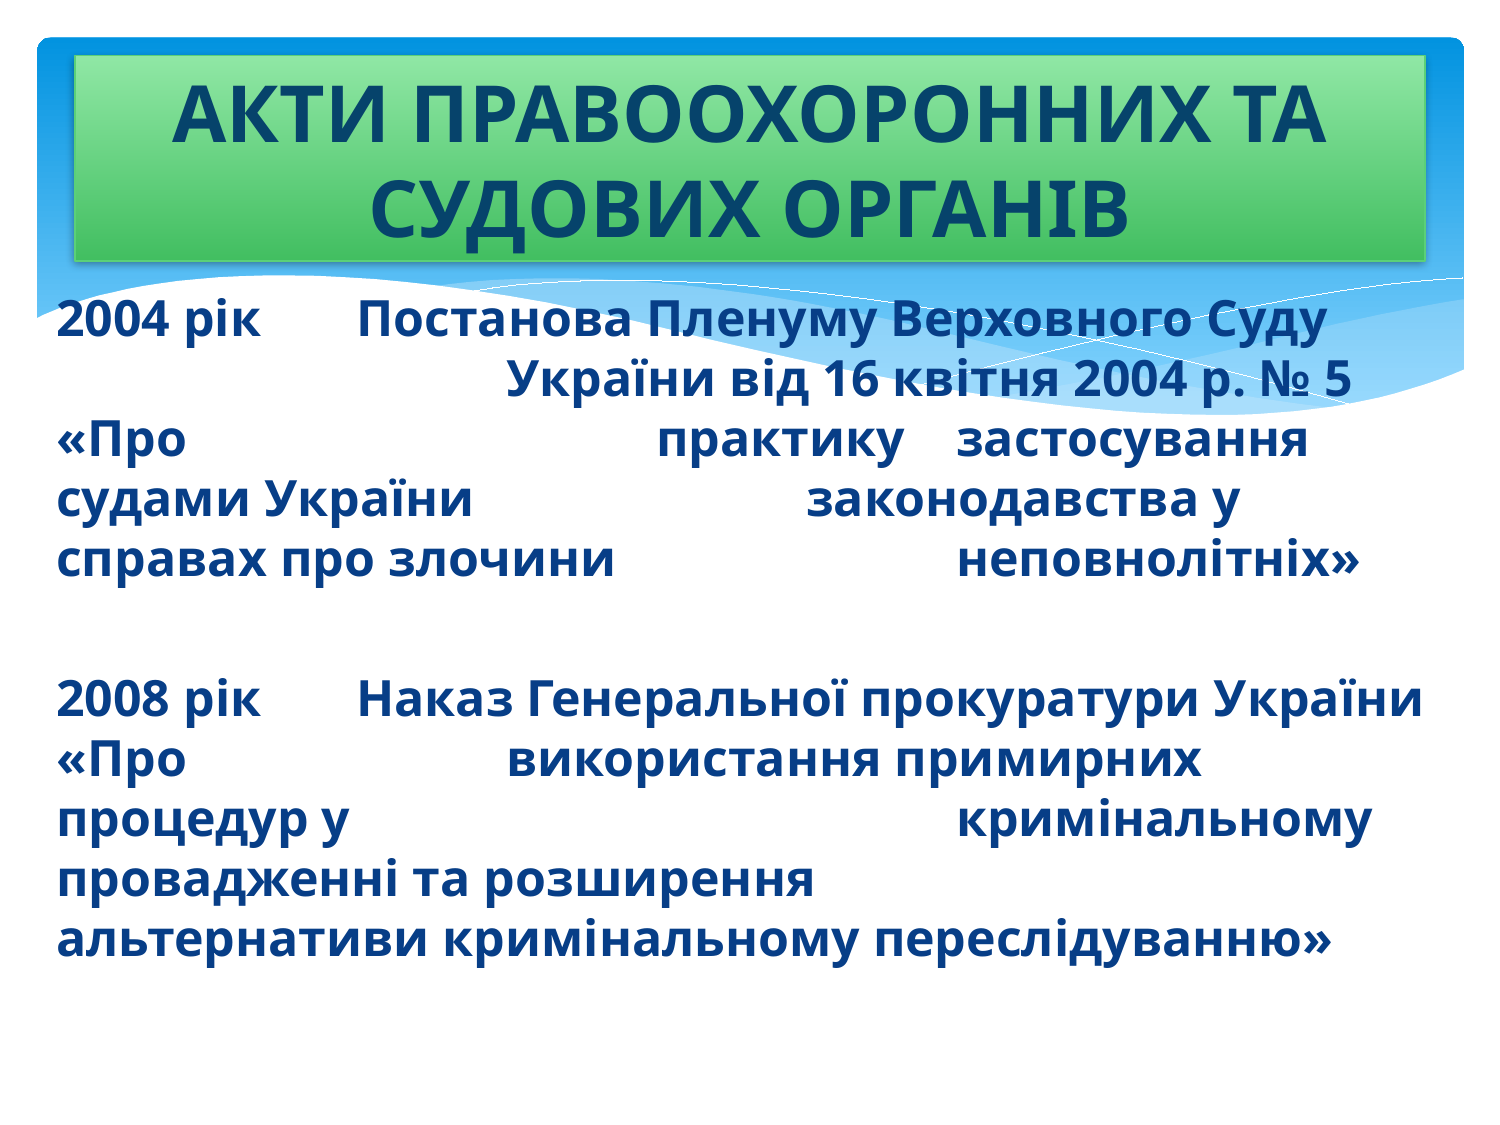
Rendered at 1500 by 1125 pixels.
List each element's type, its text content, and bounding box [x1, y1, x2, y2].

list 2004 рік Постанова Пленуму Верховного Суду України від 16 квітня 2004 р. № 5 «Про практику застосування судами України законодавства у справах про злочини неповнолітніх» 2008 рік Наказ Генеральної прокуратури України «Про використання примирних процедур у кримінальному провадженні та розширення альтернативи кримінальному переслідуванню» [41, 278, 1471, 1035]
title АКТИ ПРАВООХОРОННИХ ТА СУДОВИХ ОРГАНІВ [74, 55, 1426, 262]
